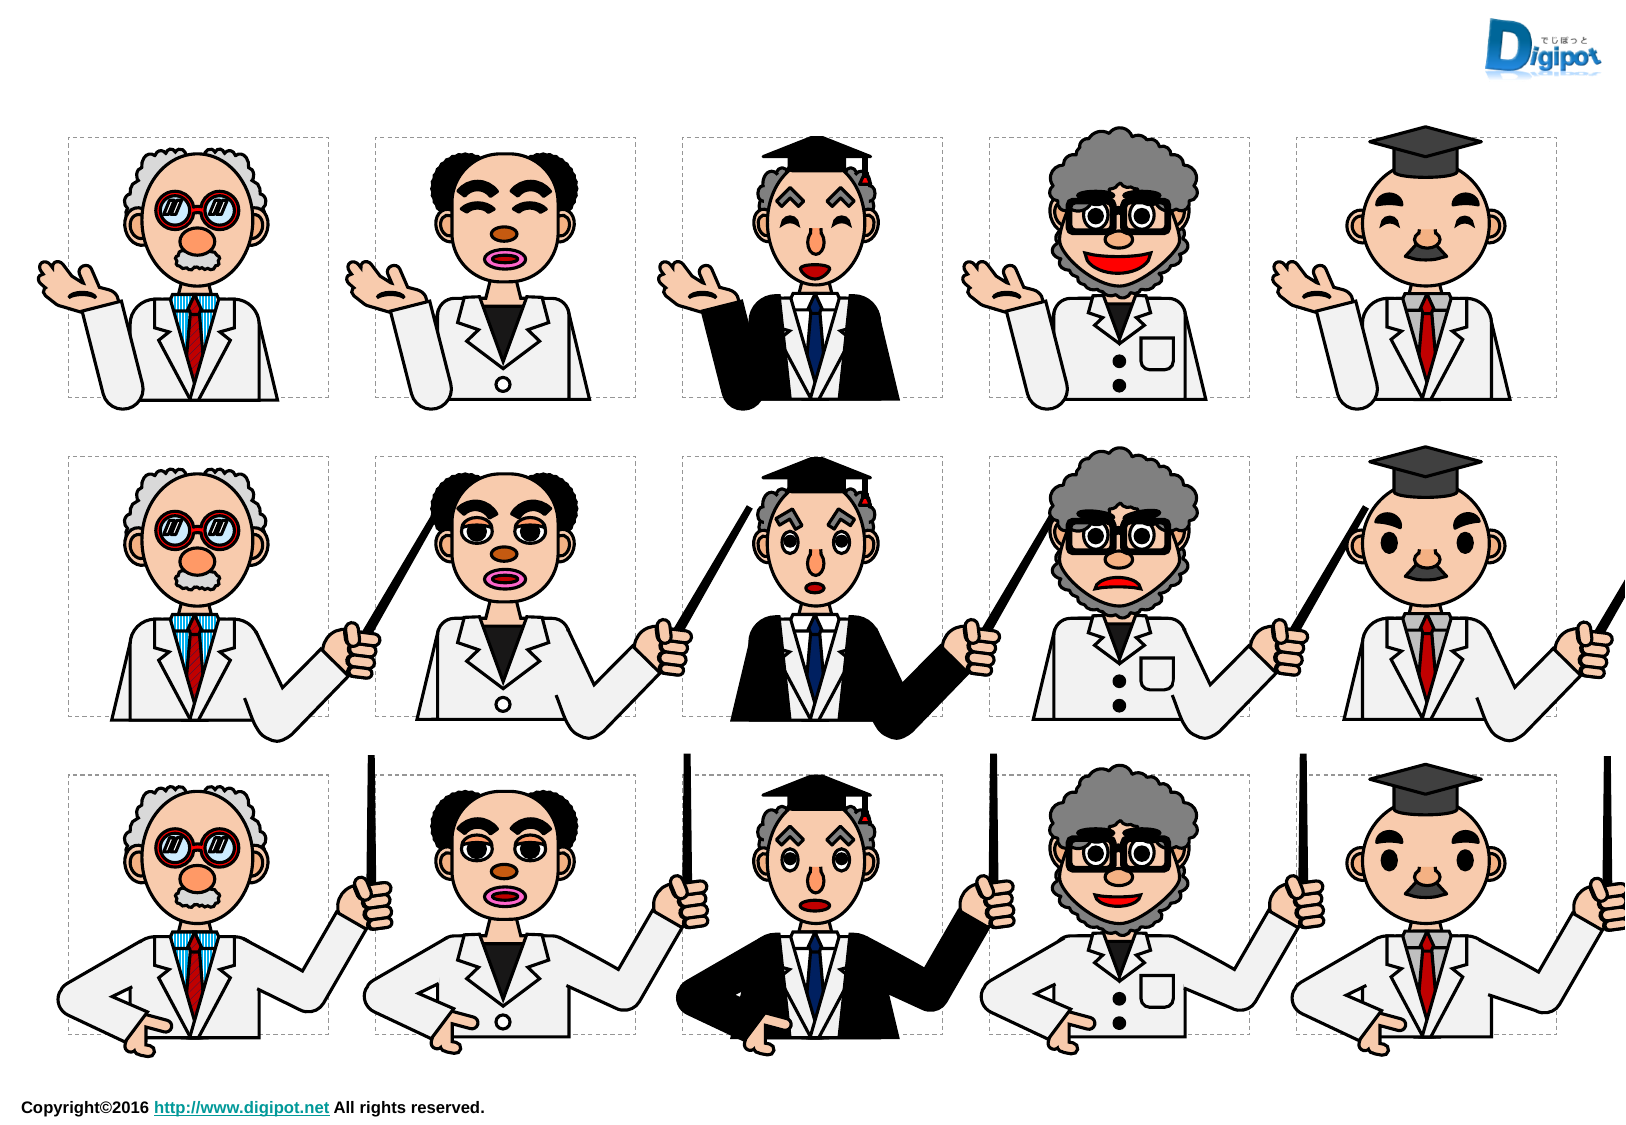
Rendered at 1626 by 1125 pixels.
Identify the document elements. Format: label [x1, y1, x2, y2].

text_box [968, 127, 1206, 411]
text_box [416, 473, 711, 732]
text_box [370, 754, 682, 1054]
text_box [352, 153, 590, 411]
text_box [1343, 446, 1625, 734]
picture [1485, 18, 1602, 82]
text_box [111, 468, 399, 735]
text_box [683, 754, 986, 1055]
text_box [664, 137, 899, 411]
text_box [44, 148, 278, 411]
text_box [1278, 126, 1511, 411]
text_box [987, 754, 1326, 1054]
text_box [63, 756, 367, 1057]
text_box [1298, 757, 1625, 1056]
text_box [731, 458, 1019, 732]
text_box [1033, 447, 1327, 732]
